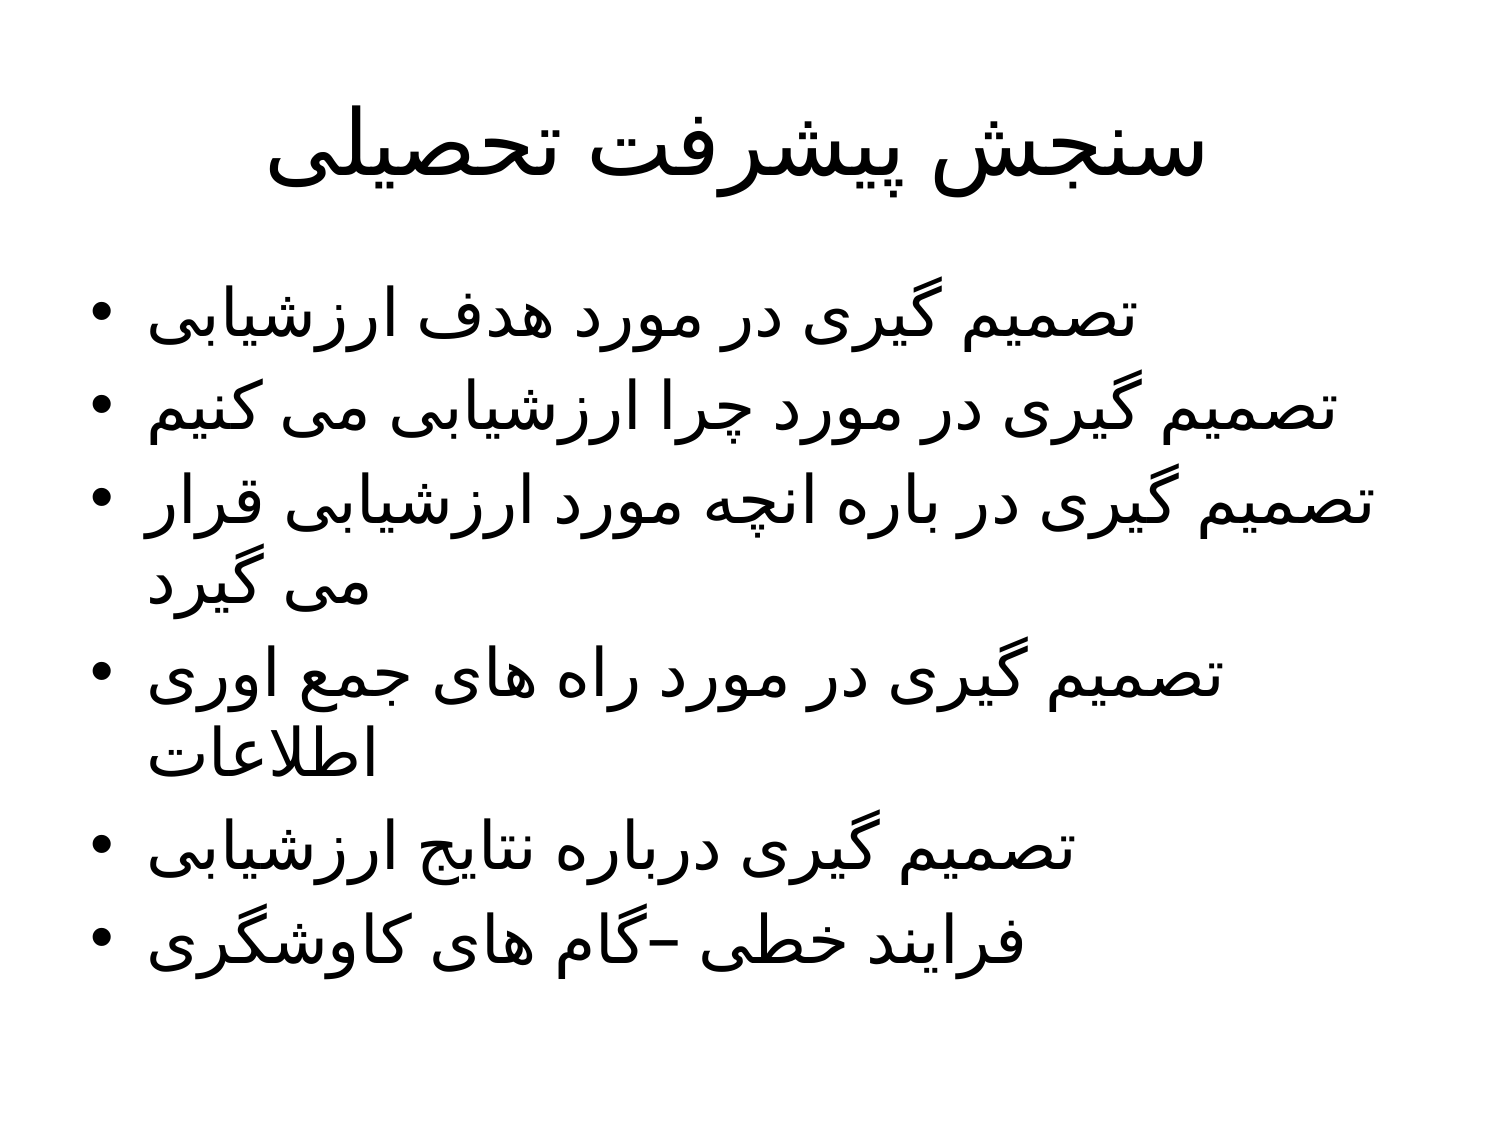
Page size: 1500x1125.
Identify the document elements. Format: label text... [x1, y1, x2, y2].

title سنجش پیشرفت تحصیلی [75, 45, 1425, 233]
list تصمیم گیری در مورد هدف ارزشیابی تصمیم گیری در مورد چرا ارزشیابی می کنیم تصمیم گیری در باره انچه مورد ارزشیابی قرار می گیرد تصمیم گیری در مورد راه های جمع اوری اطلاعات تصمیم گیری درباره نتایج ارزشیابی فرایند خطی –گام های کاوشگری [75, 262, 1425, 1005]
